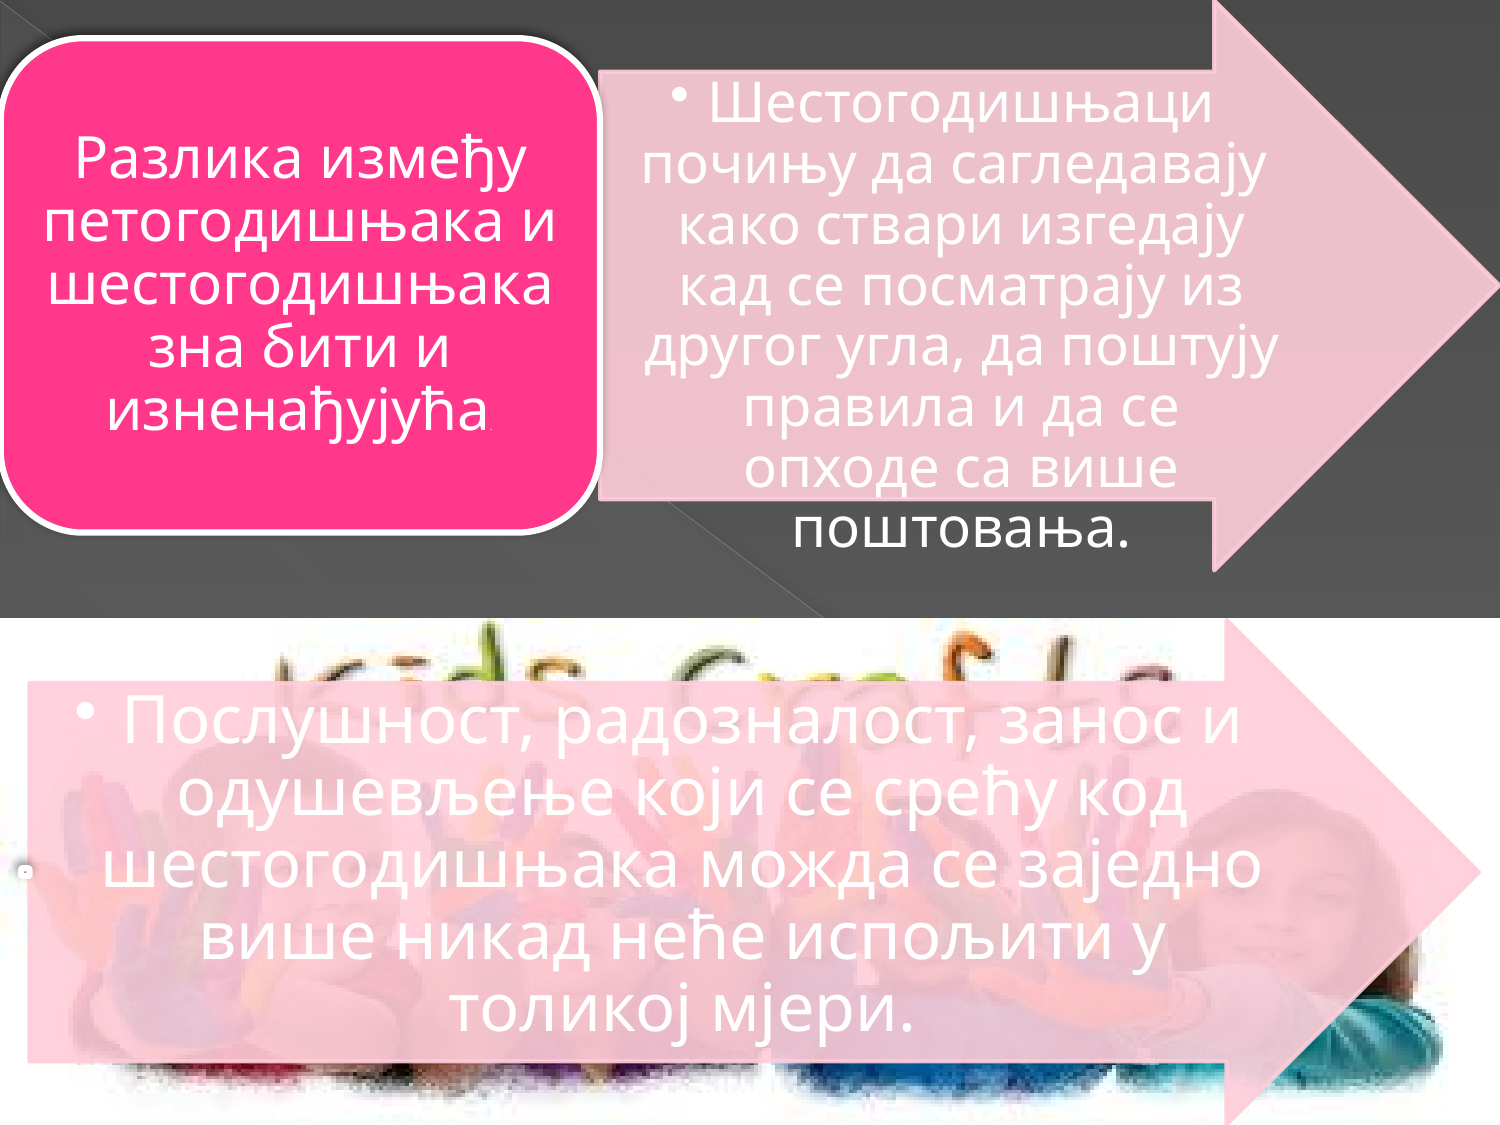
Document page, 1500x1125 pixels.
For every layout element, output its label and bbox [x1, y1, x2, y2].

list [0, 0, 1500, 1125]
